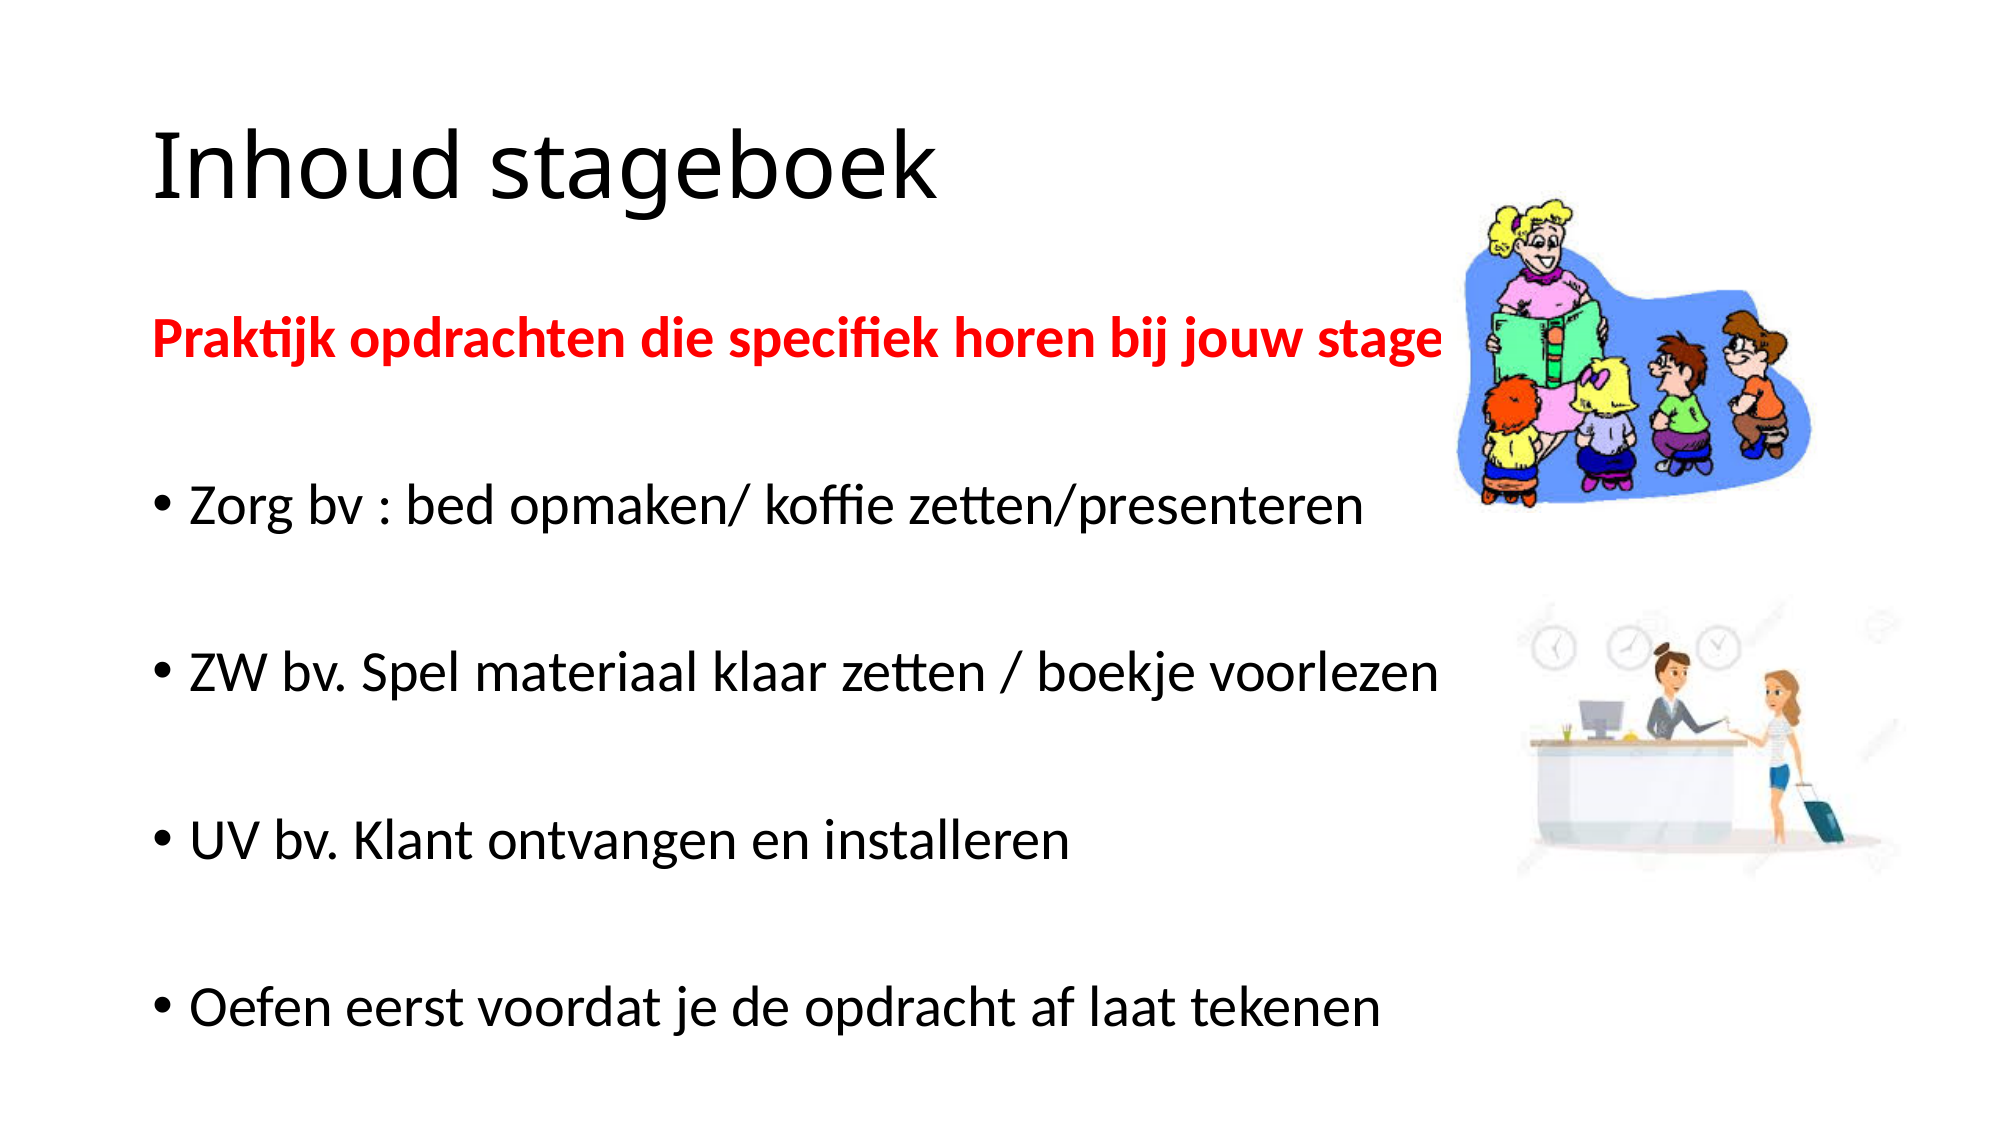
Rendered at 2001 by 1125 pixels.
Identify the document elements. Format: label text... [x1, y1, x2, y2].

picture [1505, 594, 1911, 900]
list Praktijk opdrachten die specifiek horen bij jouw stage Zorg bv : bed opmaken/ koffie zetten/presenteren ZW bv. Spel materiaal klaar zetten / boekje voorlezen UV bv. Klant ontvangen en installeren Oefen eerst voordat je de opdracht af laat tekenen [137, 299, 1863, 1081]
picture [1441, 190, 1825, 513]
title Inhoud stageboek [137, 59, 1863, 278]
